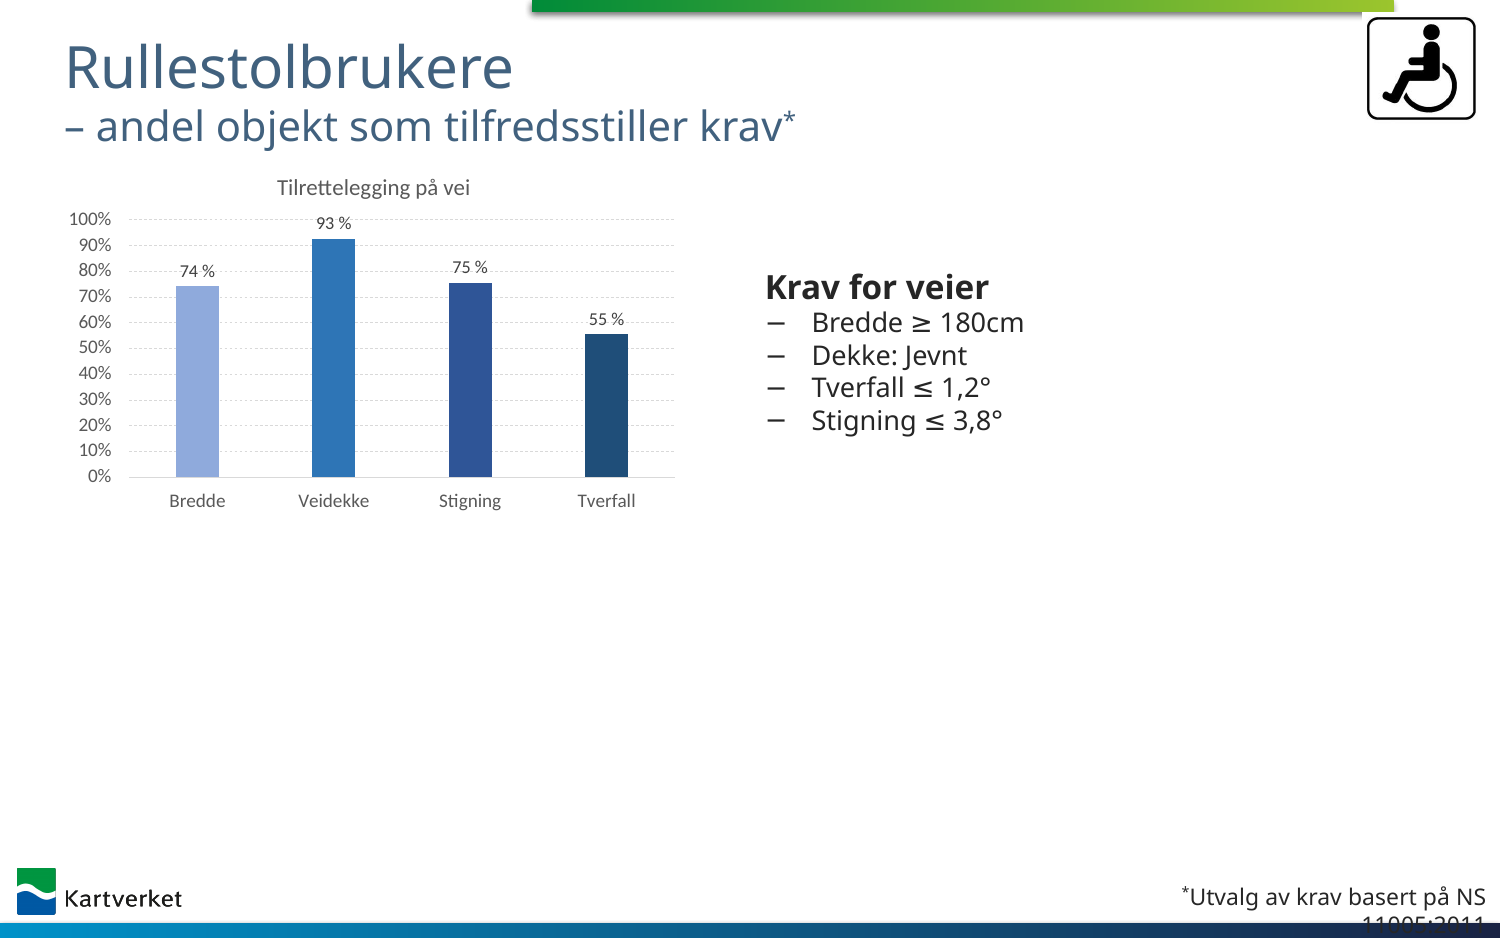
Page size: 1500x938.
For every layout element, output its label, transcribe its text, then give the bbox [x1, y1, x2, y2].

text_box Rullestolbrukere – andel objekt som tilfredsstiller krav* [49, 25, 1431, 158]
picture [62, 166, 686, 519]
text_box Krav for veier Bredde ≥ 180cm Dekke: Jevnt Tverfall ≤ 1,2° Stigning ≤ 3,8° [750, 258, 1234, 444]
picture [1362, 12, 1481, 126]
text_box *Utvalg av krav basert på NS 11005:2011 [1068, 873, 1500, 938]
